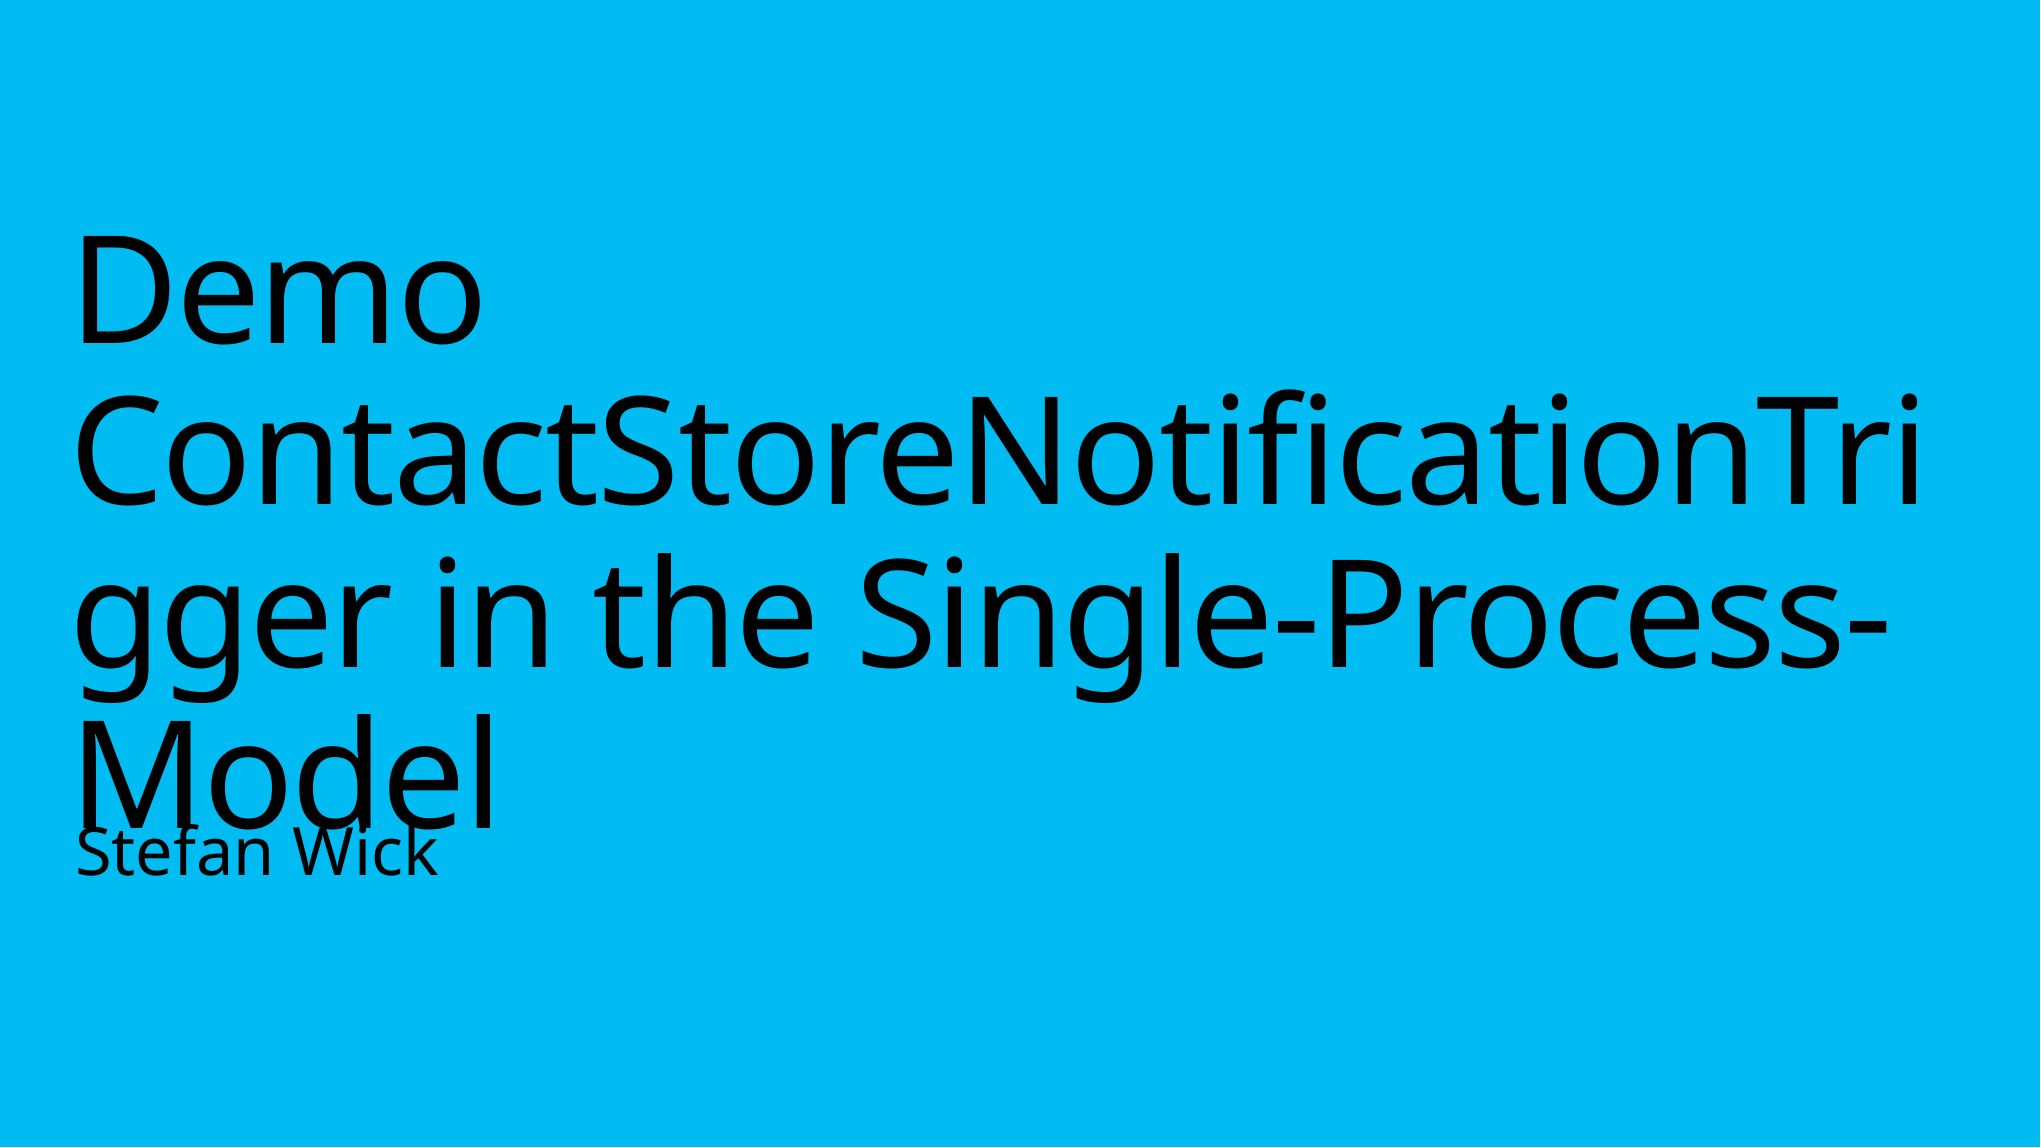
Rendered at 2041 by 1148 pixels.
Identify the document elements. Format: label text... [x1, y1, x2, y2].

list Stefan Wick [45, 793, 1545, 916]
picture [145, 722, 189, 793]
title Demo ContactStoreNotificationTrigger in the Single-Process-Model [45, 198, 2007, 720]
picture [213, 747, 284, 793]
picture [301, 720, 369, 793]
picture [391, 747, 457, 793]
picture [478, 720, 489, 793]
picture [85, 722, 129, 793]
